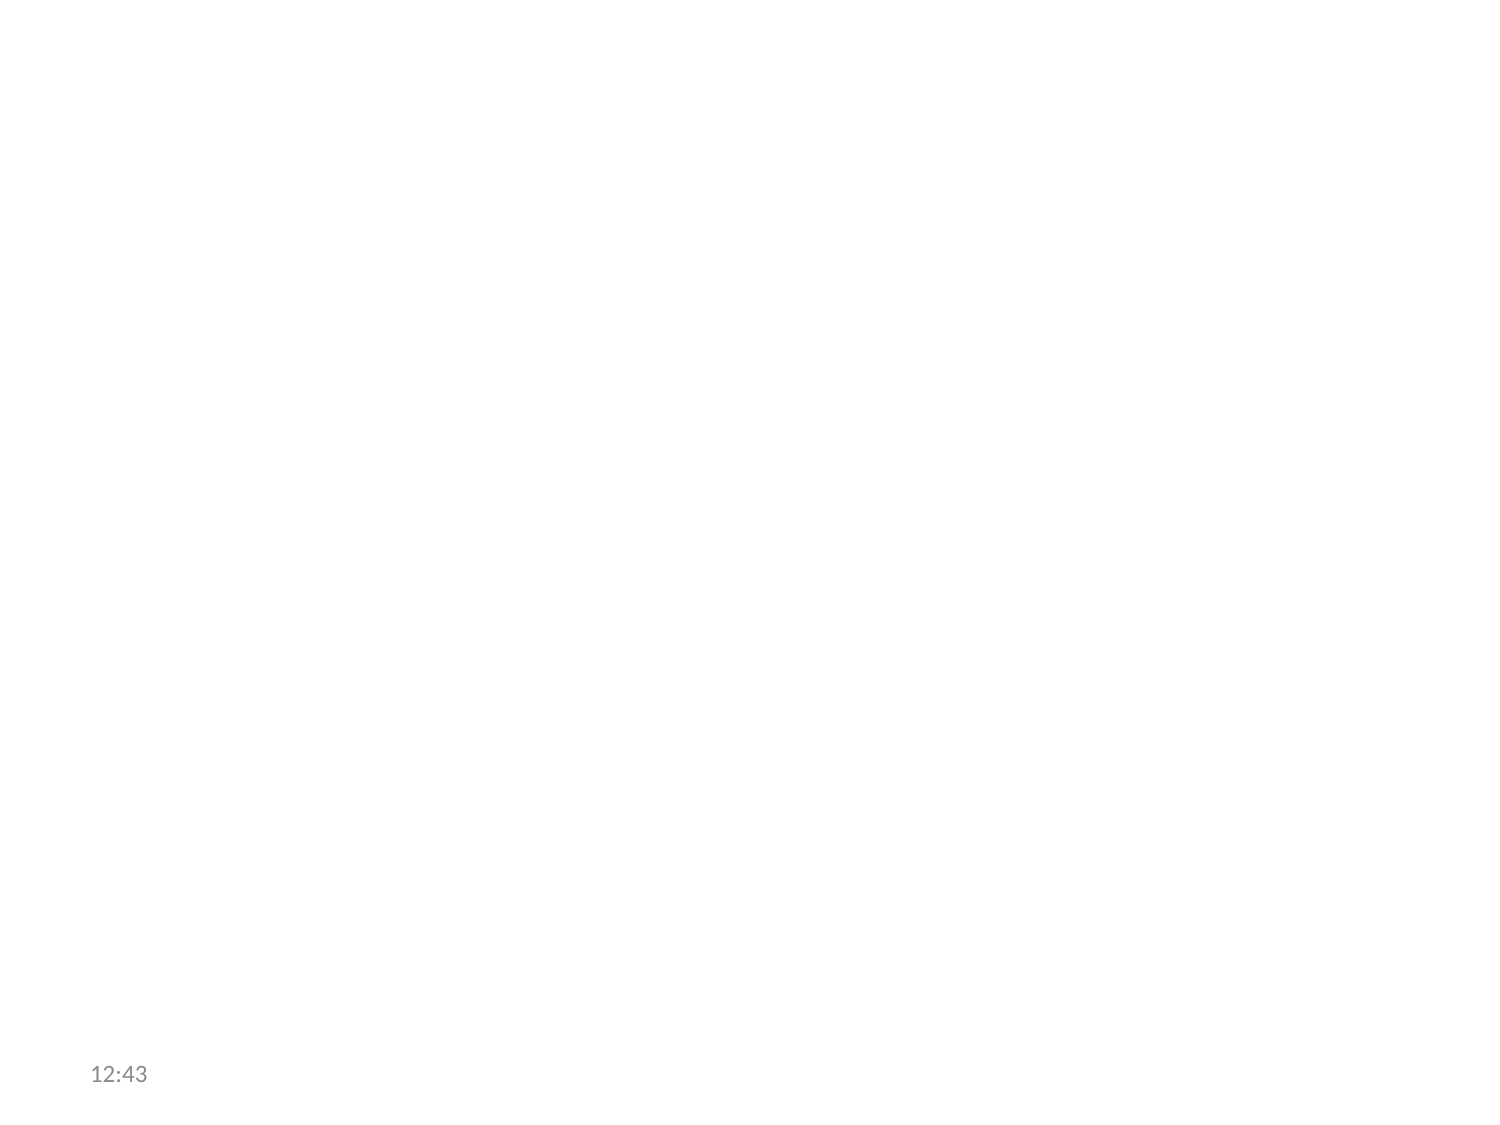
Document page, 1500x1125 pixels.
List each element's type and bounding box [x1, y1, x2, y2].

slide_number [75, 1042, 425, 1103]
